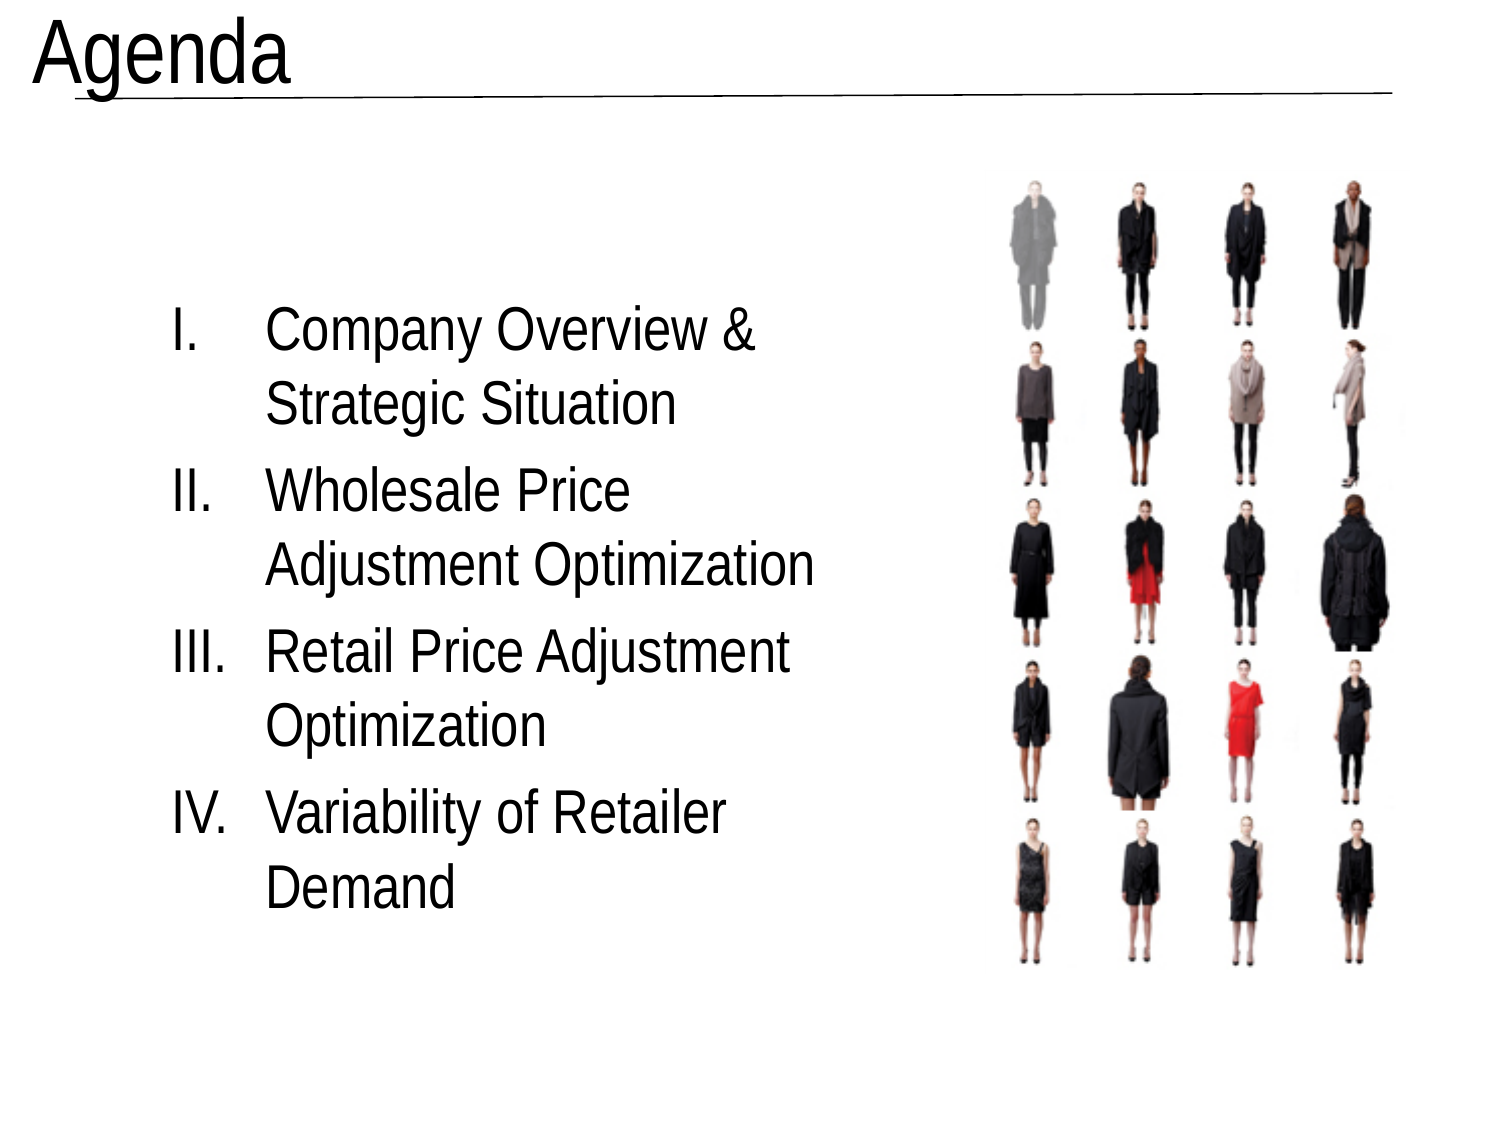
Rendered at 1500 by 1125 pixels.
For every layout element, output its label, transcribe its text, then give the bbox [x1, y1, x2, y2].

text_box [74, 92, 1393, 99]
list Company Overview & Strategic Situation Wholesale Price Adjustment Optimization Retail Price Adjustment Optimization Variability of Retailer Demand [156, 280, 907, 932]
title Agenda [17, 0, 1368, 141]
picture [983, 169, 1410, 974]
